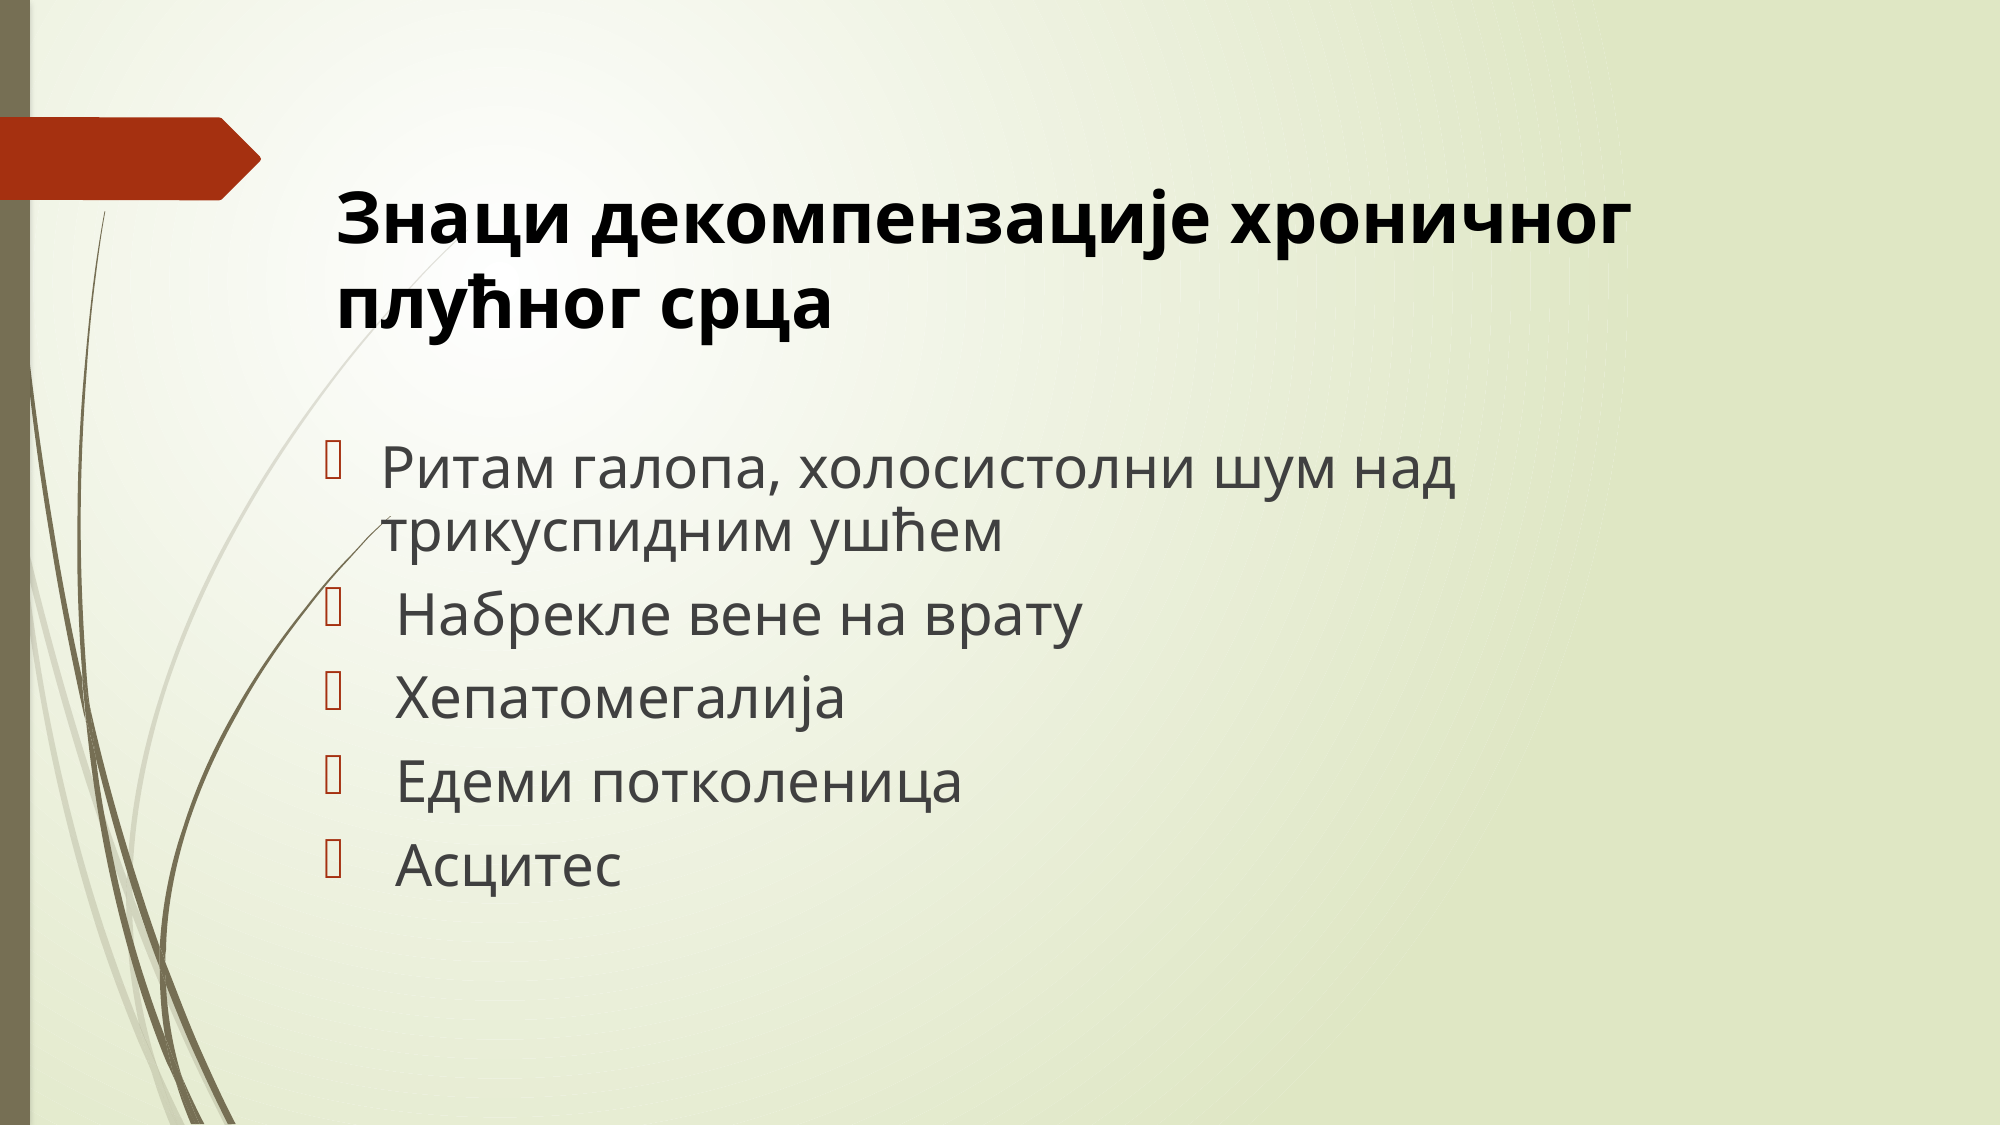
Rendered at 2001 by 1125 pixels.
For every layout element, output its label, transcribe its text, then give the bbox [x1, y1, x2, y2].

title Знаци декомпензације хроничног плућног срца [320, 164, 1671, 352]
list Ритам галопа, холосистолни шум над трикуспидним ушћем Набрекле вене на врату Хепатомегалија Едеми потколеница Асцитес [308, 339, 1659, 1060]
